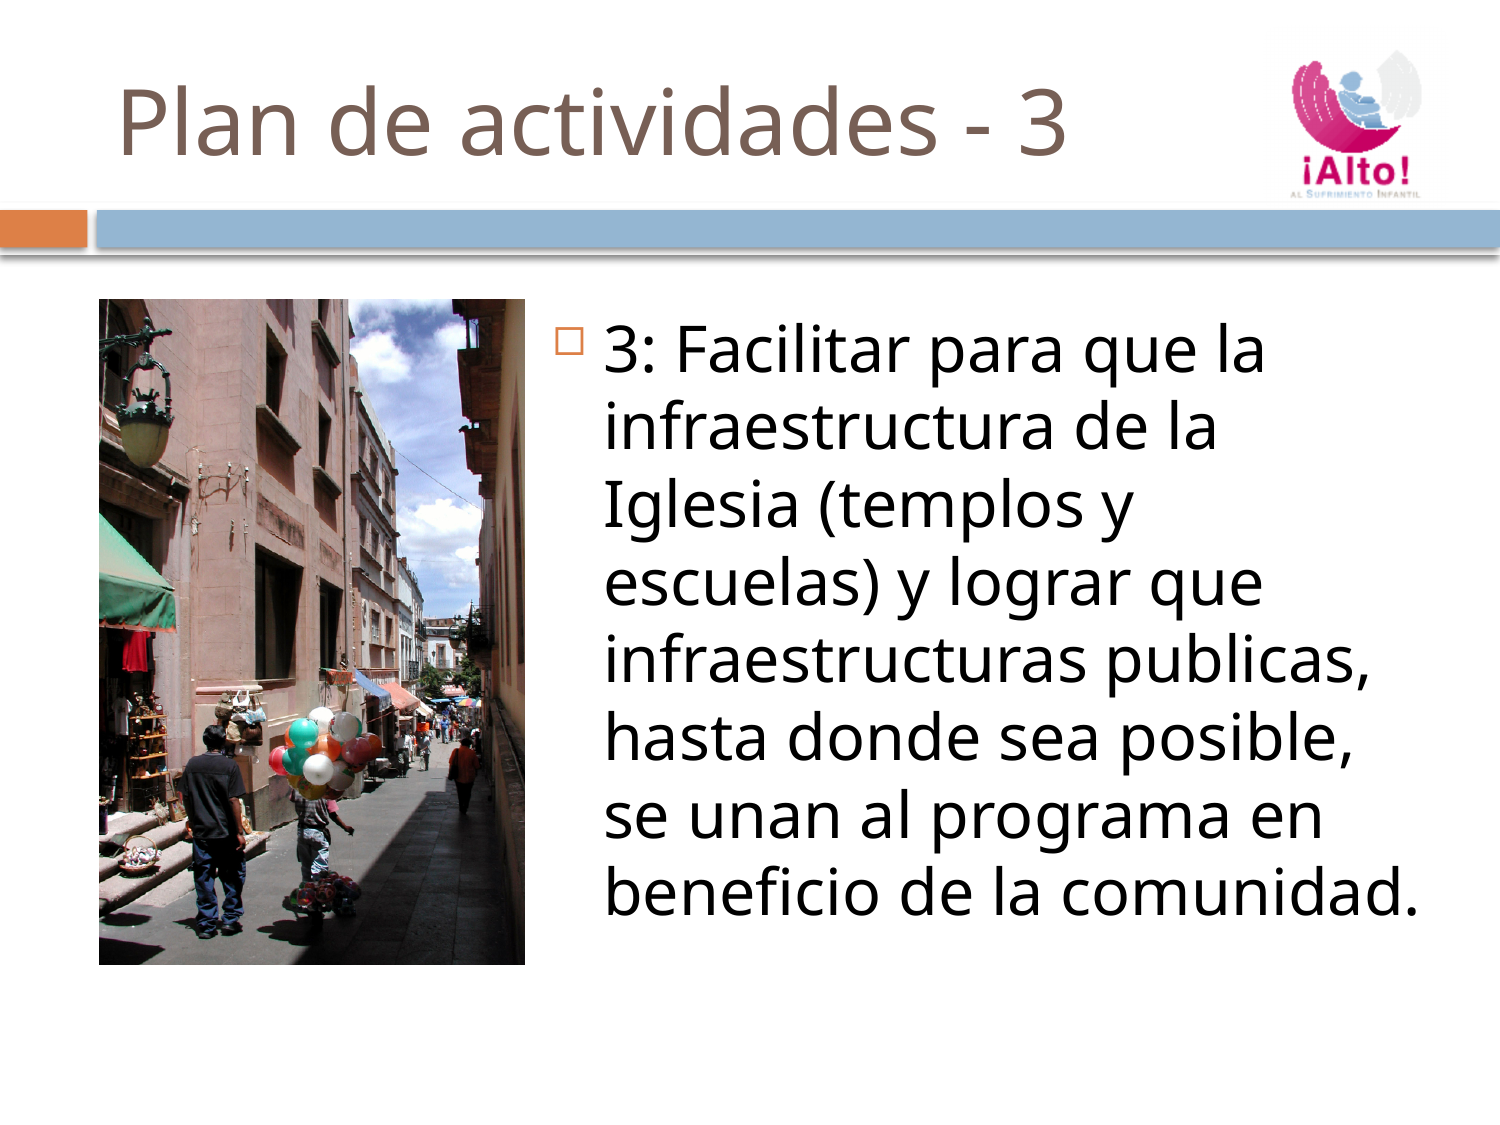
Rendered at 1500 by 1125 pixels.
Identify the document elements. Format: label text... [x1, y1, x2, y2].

picture [99, 299, 526, 965]
picture [1262, 24, 1451, 213]
list 3: Facilitar para que la infraestructura de la Iglesia (templos y escuelas) y lograr que infraestructuras publicas, hasta donde sea posible, se unan al programa en beneficio de la comunidad. [537, 299, 1438, 1000]
title Plan de actividades - 3 [100, 37, 1256, 200]
